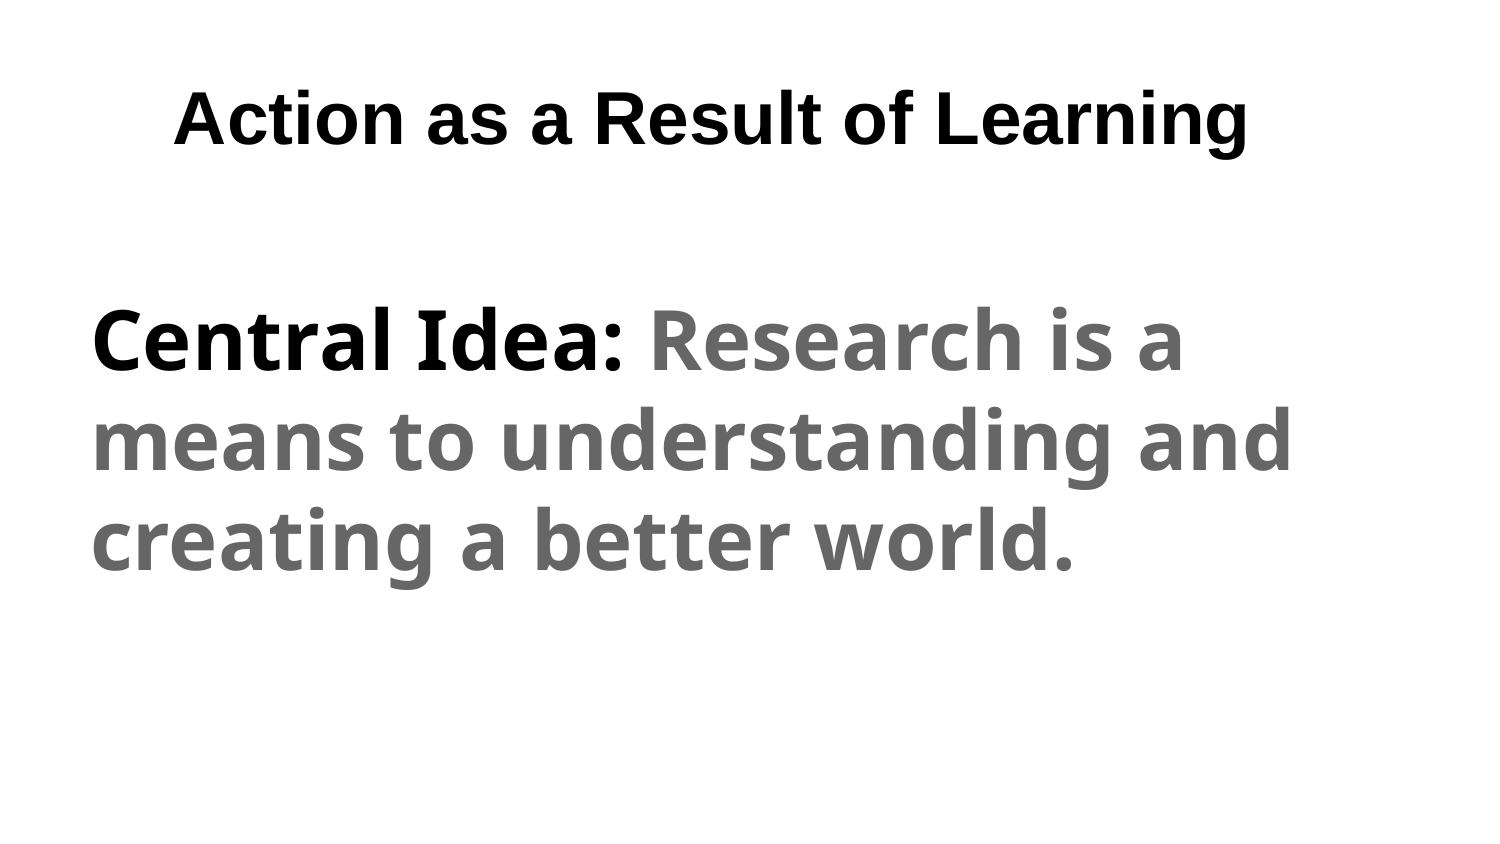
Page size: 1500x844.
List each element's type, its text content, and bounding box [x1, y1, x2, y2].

title Action as a Result of Learning [75, 33, 1425, 175]
text_box Central Idea: Research is a means to understanding and creating a better world. [75, 272, 1478, 610]
